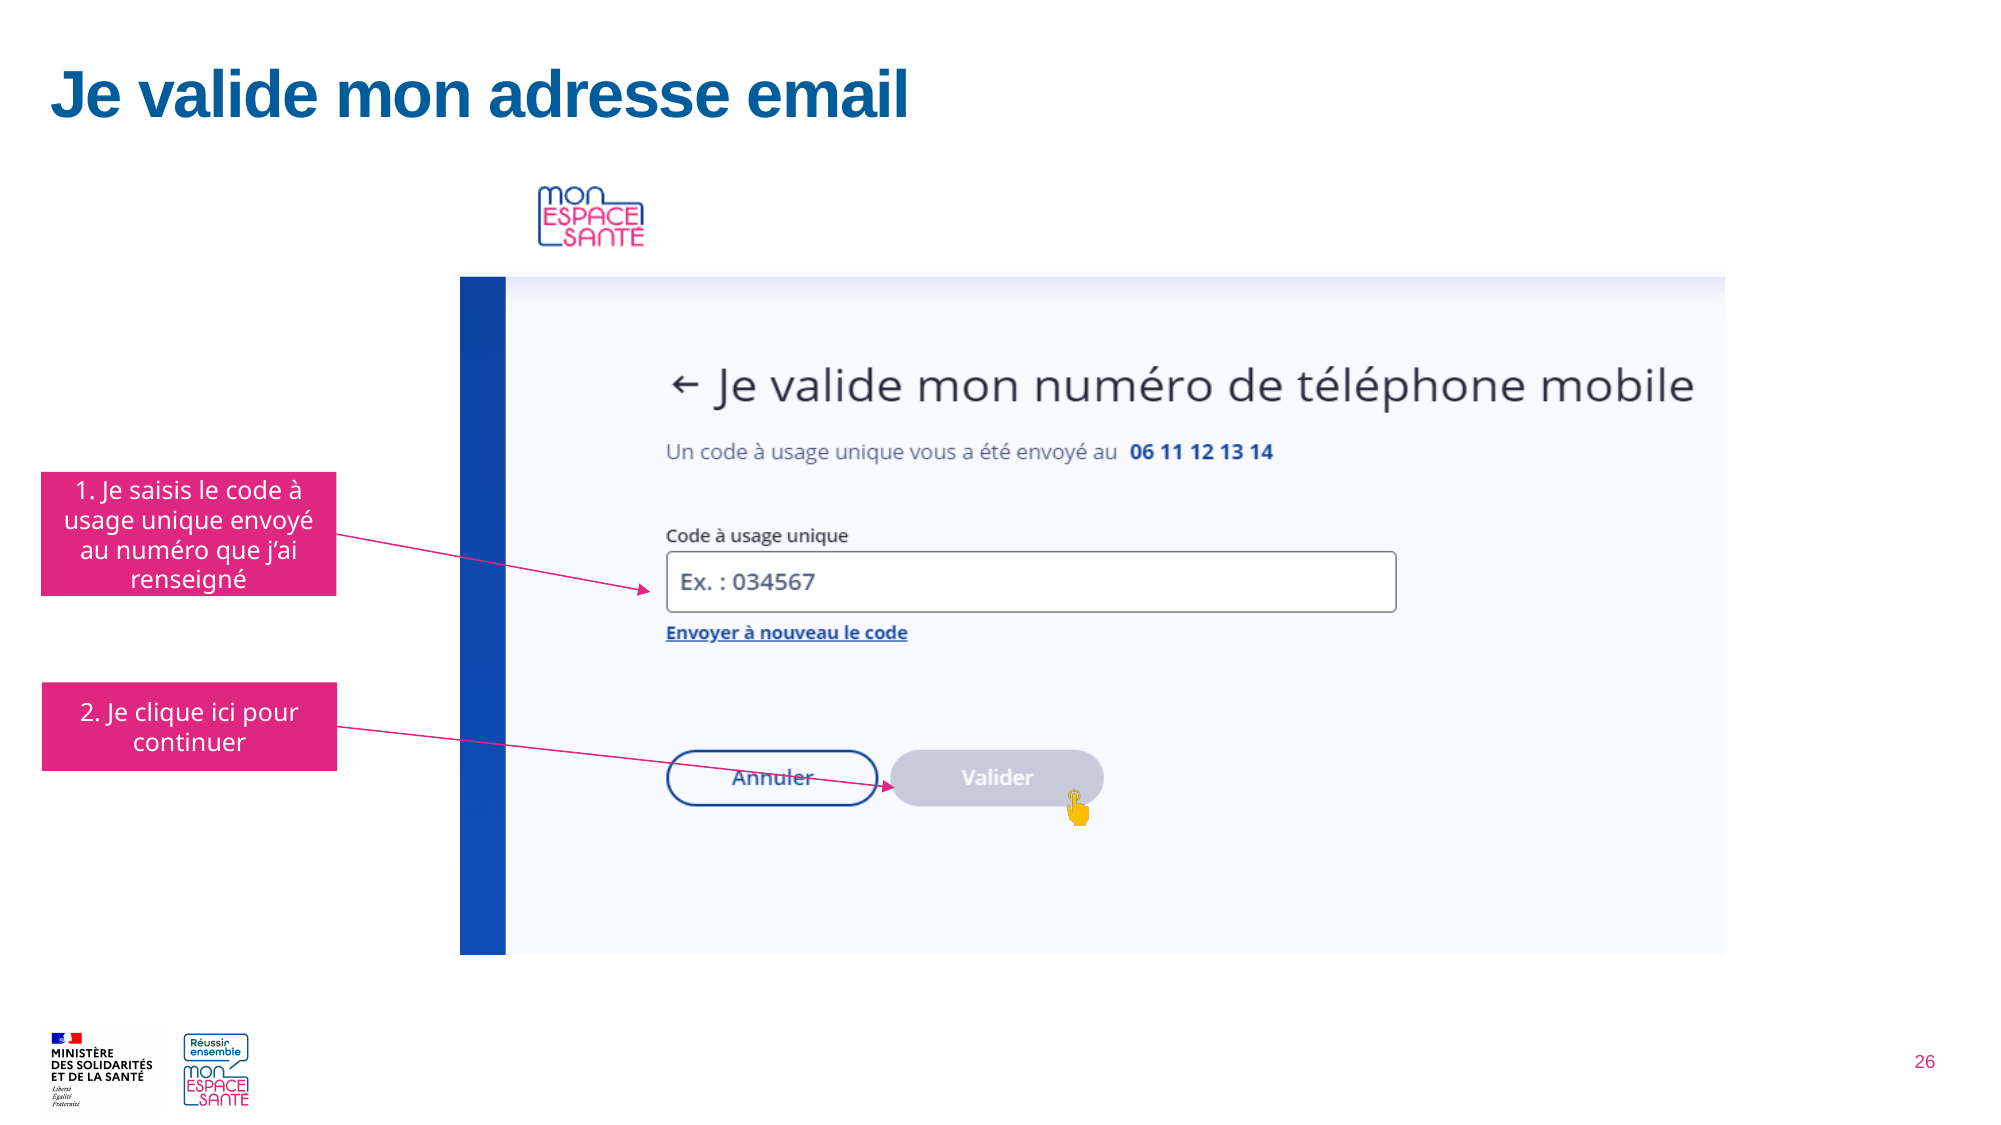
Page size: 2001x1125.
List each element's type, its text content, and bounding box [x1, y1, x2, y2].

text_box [41, 471, 651, 597]
picture [1056, 787, 1099, 830]
title Je valide mon adresse email [41, 41, 1945, 155]
picture [41, 1022, 163, 1117]
slide_number 25 [1905, 1040, 1958, 1081]
picture [172, 1022, 260, 1117]
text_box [41, 681, 896, 788]
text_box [460, 170, 1725, 955]
